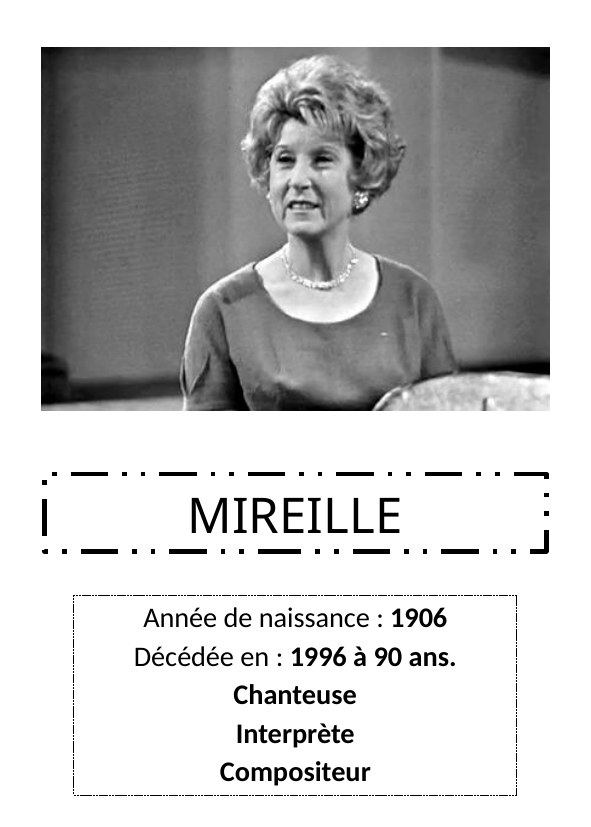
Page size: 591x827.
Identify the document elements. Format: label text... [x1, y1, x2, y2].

picture [41, 47, 550, 411]
title MIREILLE [44, 473, 547, 552]
subtitle Année de naissance : 1906 Décédée en : 1996 à 90 ans. Chanteuse Interprète Compositeur [73, 595, 517, 796]
